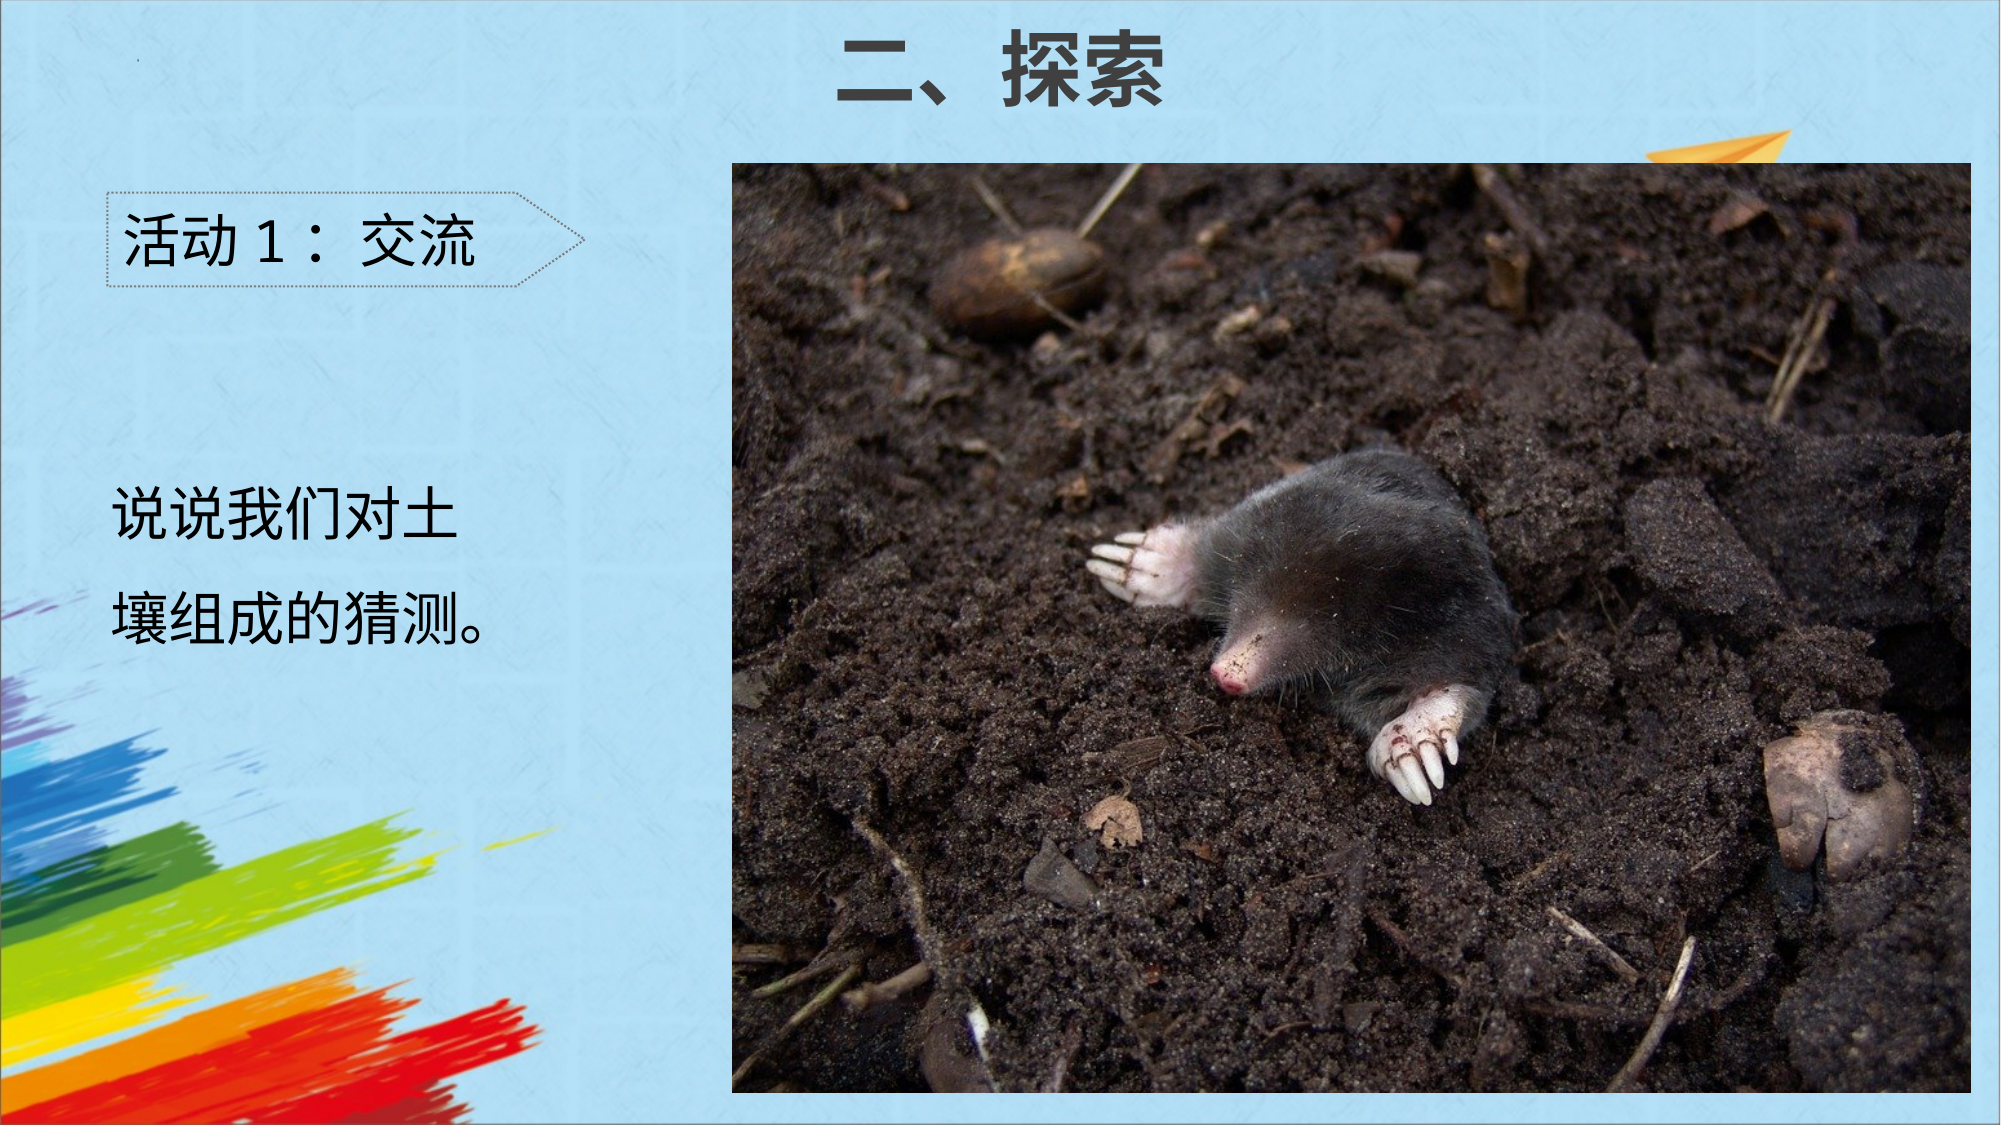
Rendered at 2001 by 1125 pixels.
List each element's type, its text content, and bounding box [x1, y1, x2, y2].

text_box 说说我们对土壤组成的猜测。 [66, 434, 503, 660]
picture [0, 0, 2001, 1125]
title 二、探索 [137, 0, 1863, 135]
text_box 活动1：交流 [106, 191, 586, 288]
